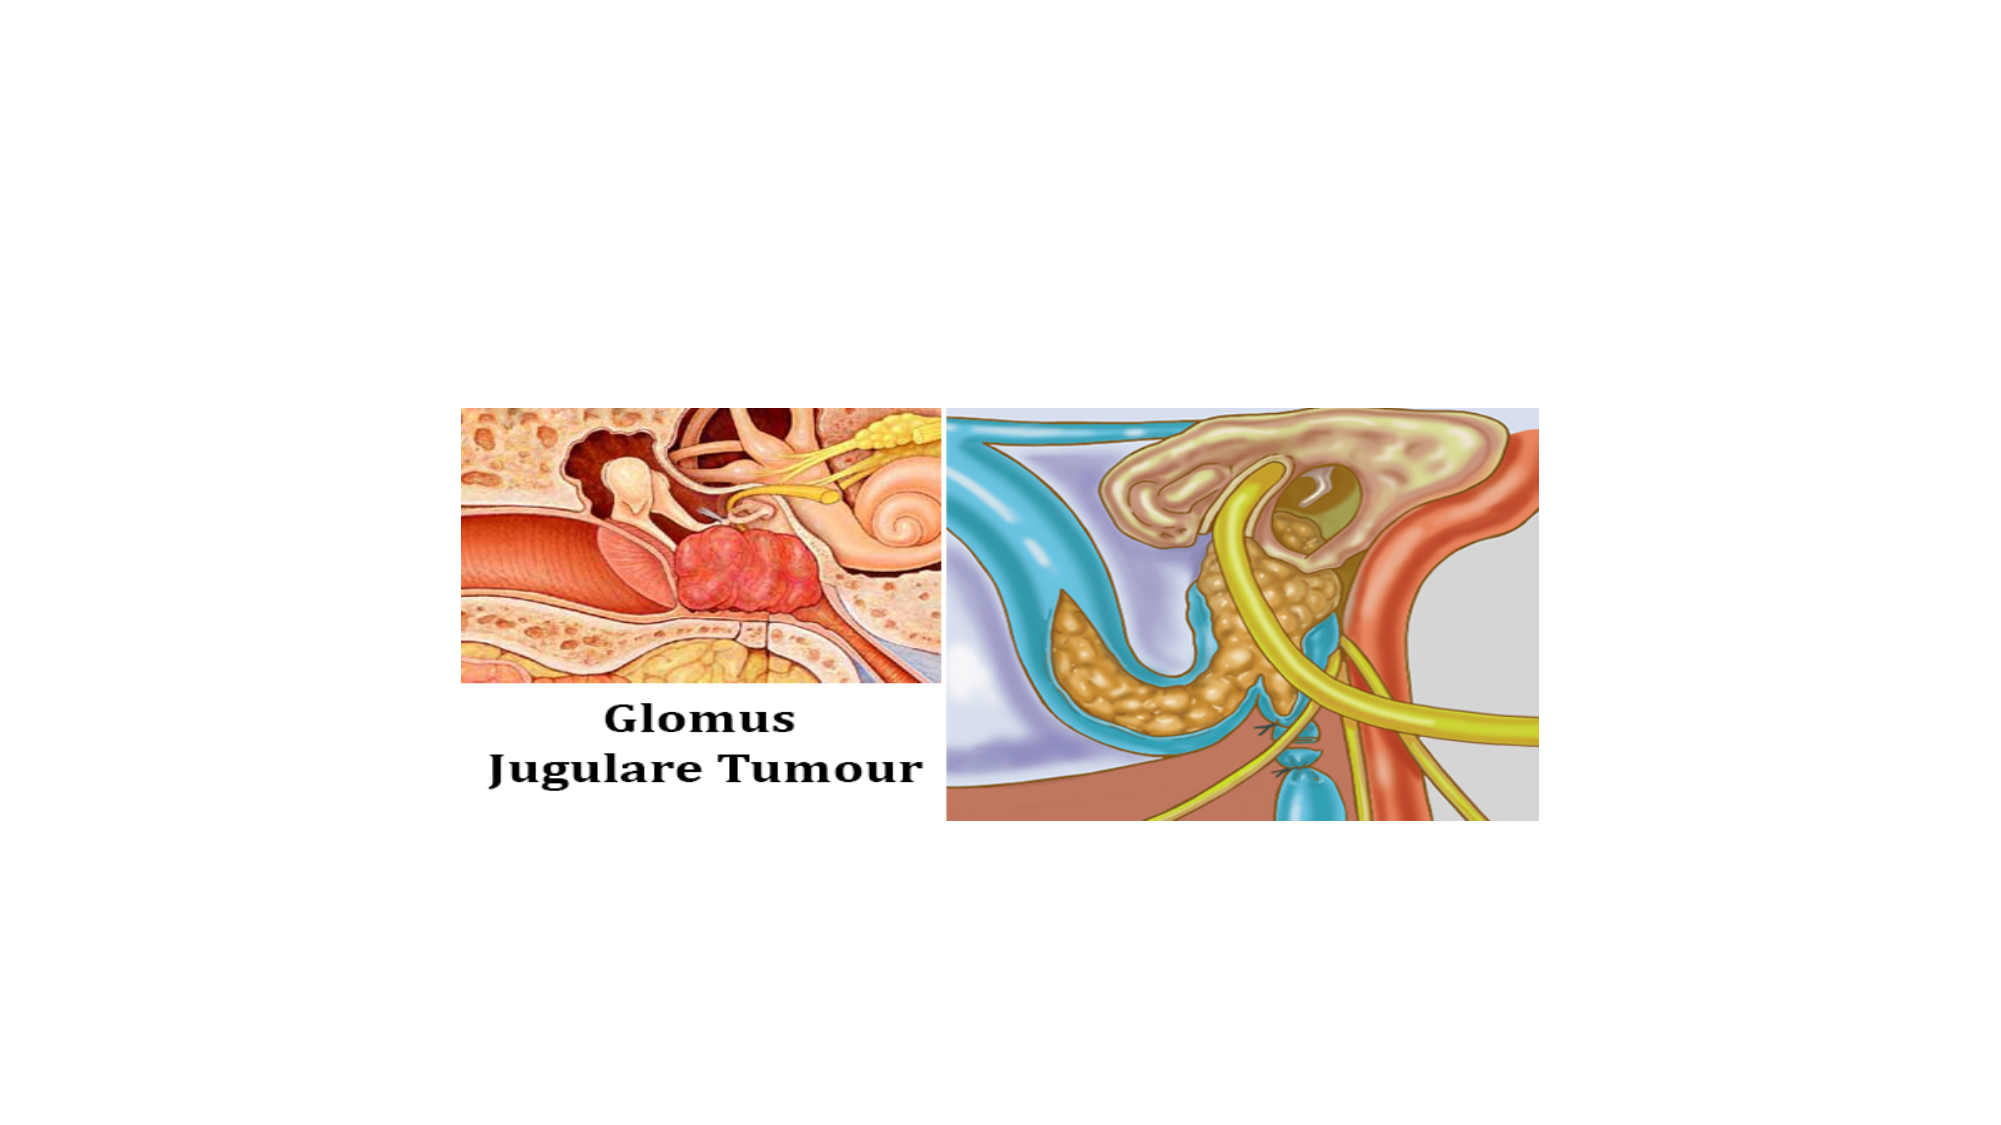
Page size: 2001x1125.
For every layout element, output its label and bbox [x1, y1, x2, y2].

list [461, 408, 1539, 821]
